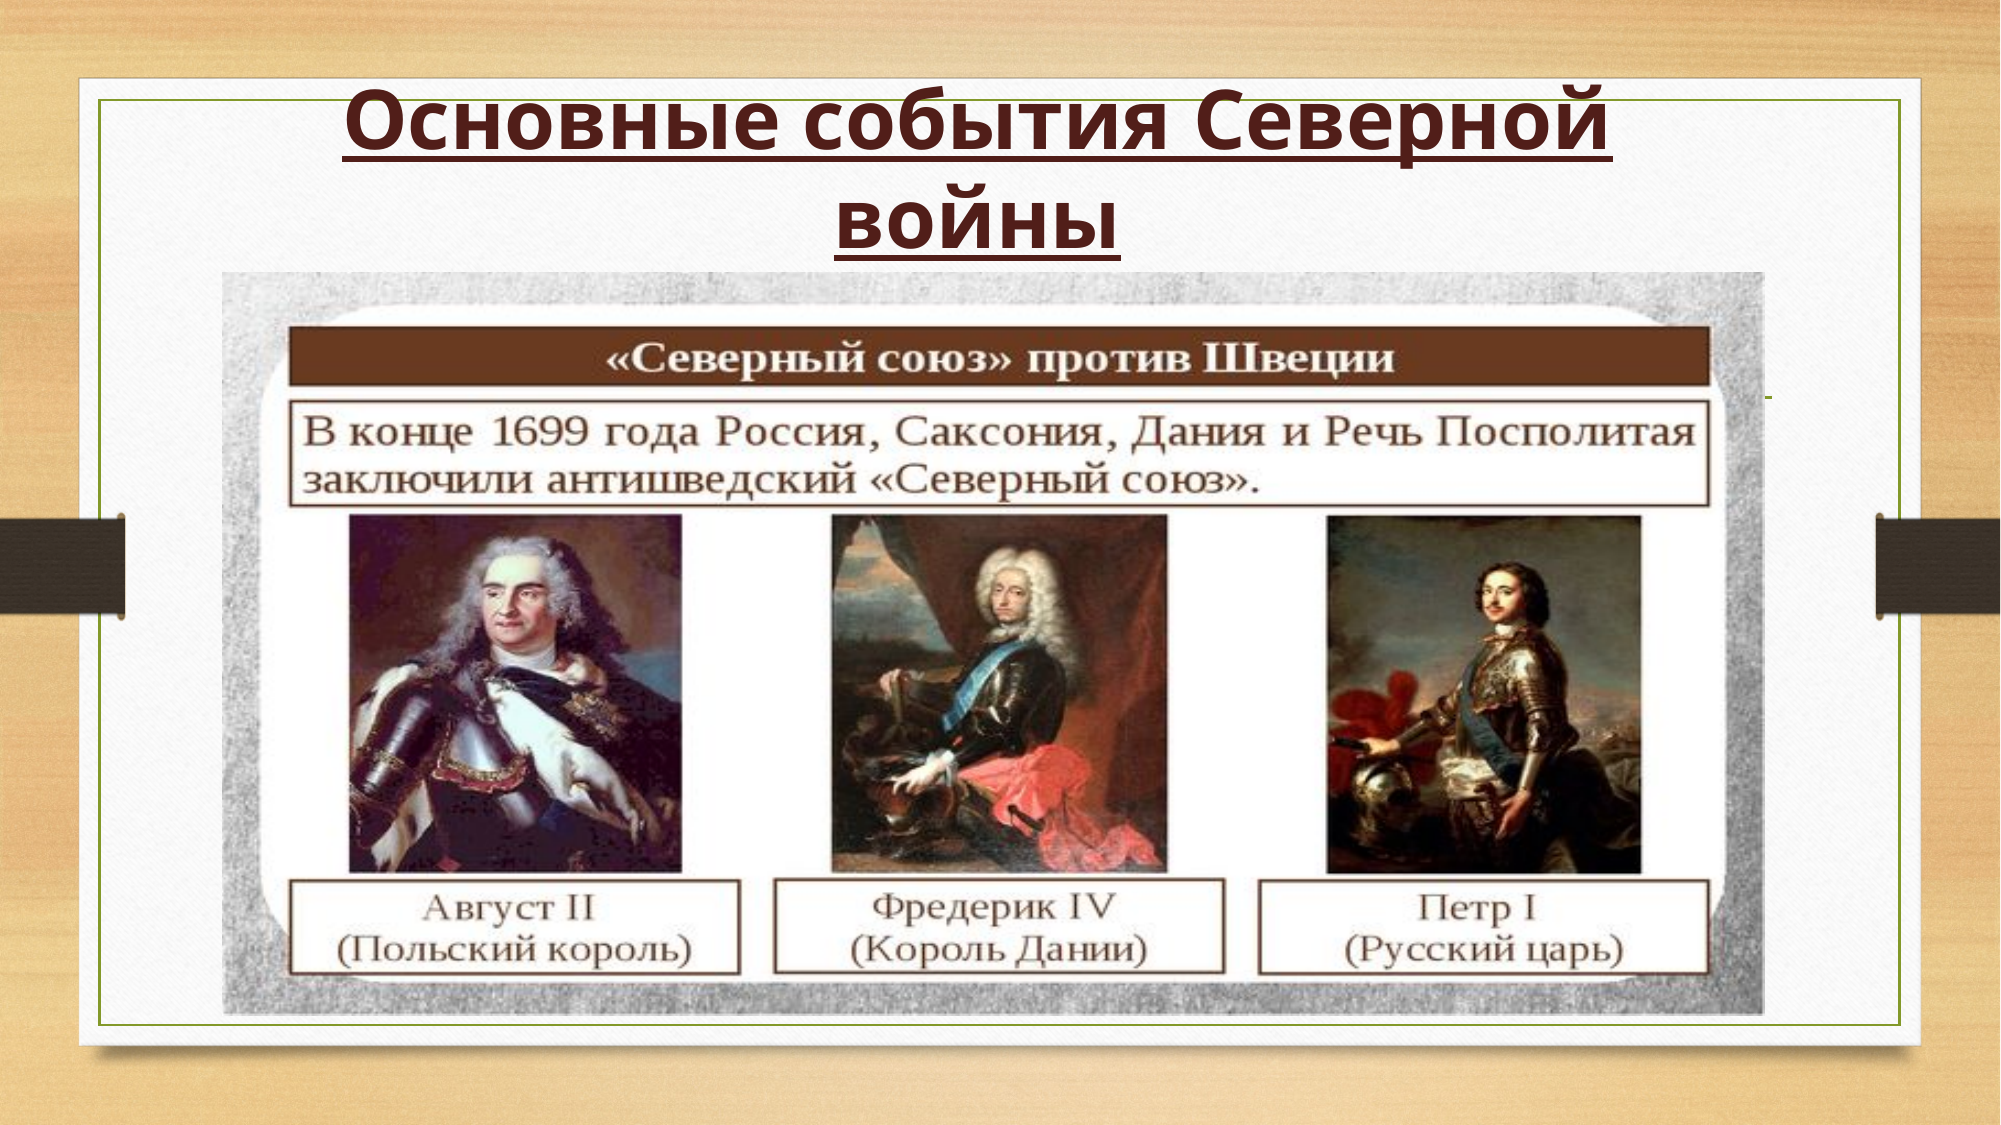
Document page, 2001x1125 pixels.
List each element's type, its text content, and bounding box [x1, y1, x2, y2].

picture [0, 0, 2001, 1125]
title Основные события Северной войны [189, 58, 1765, 273]
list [222, 272, 1765, 1017]
